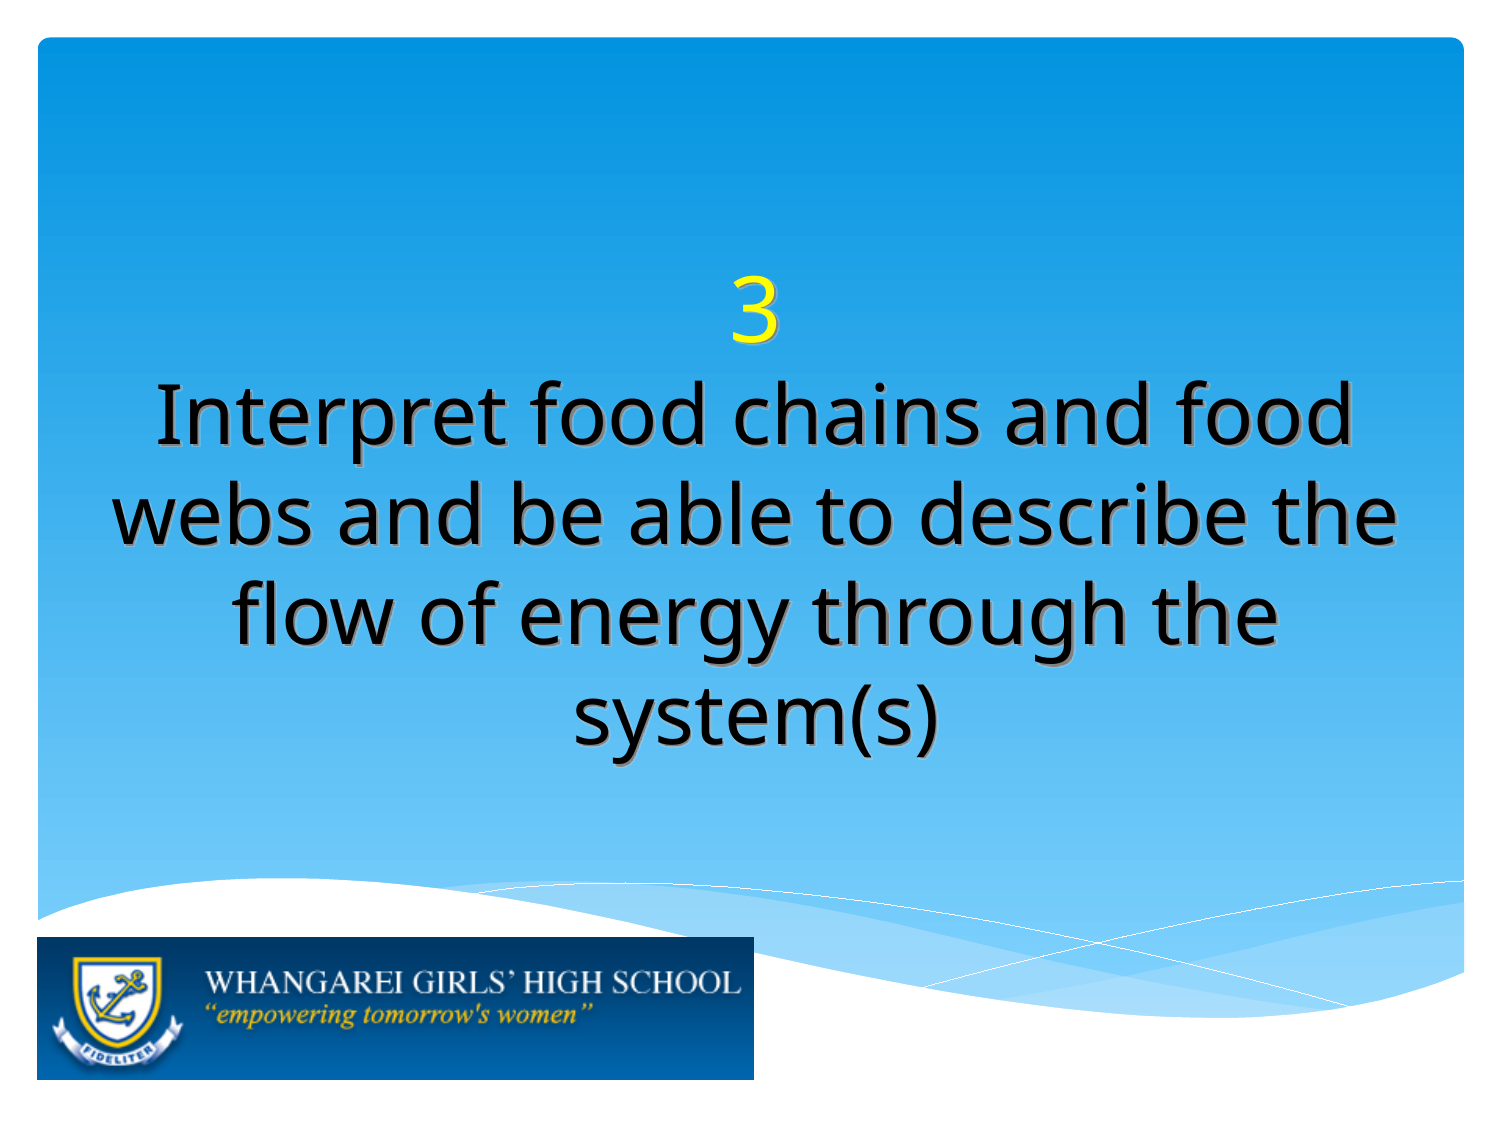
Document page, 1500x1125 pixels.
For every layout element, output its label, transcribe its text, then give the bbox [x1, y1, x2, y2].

picture [37, 937, 754, 1080]
text_box 3 Interpret food chains and food webs and be able to describe the flow of energy through the system(s) [74, 99, 1438, 913]
